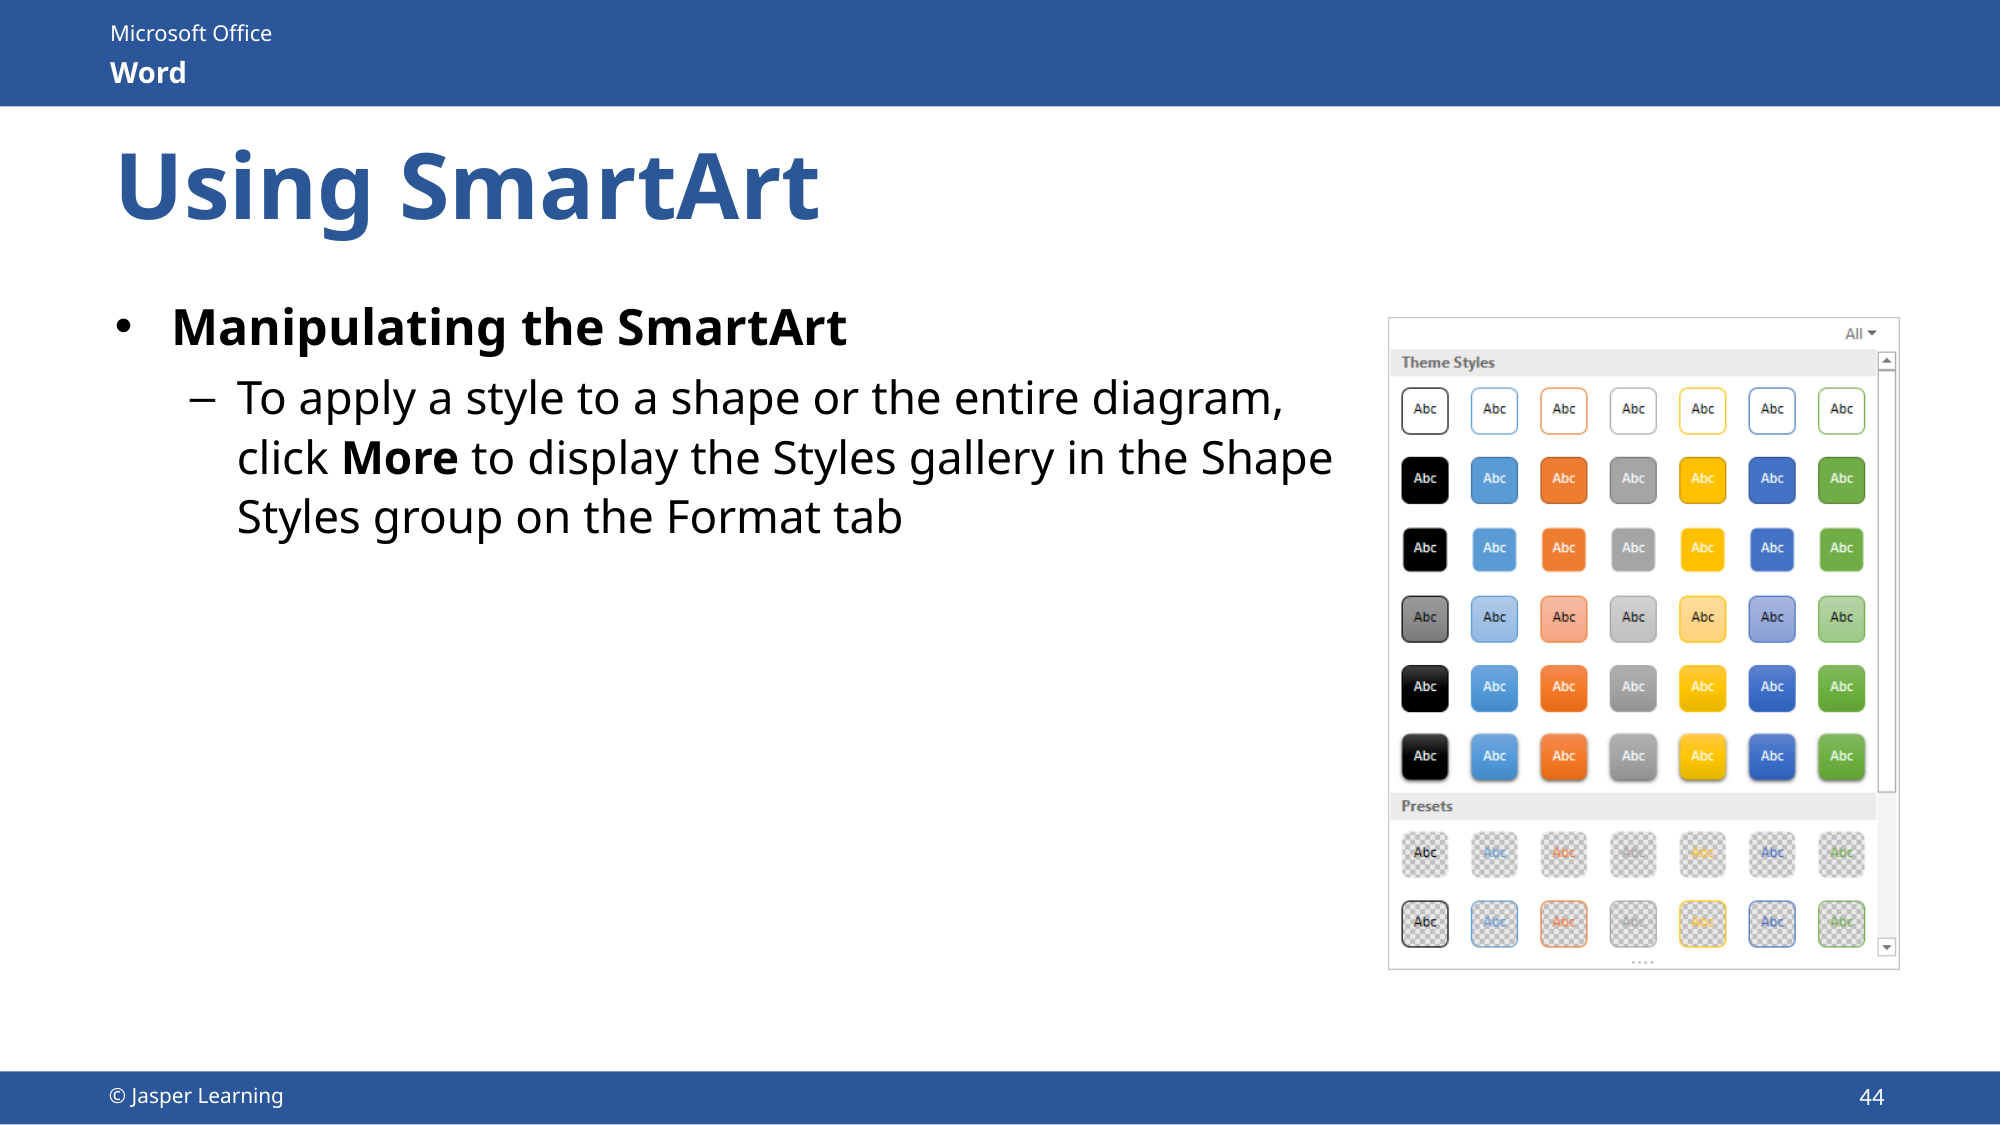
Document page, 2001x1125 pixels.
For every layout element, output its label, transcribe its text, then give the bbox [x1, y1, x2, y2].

title Using SmartArt [99, 118, 1866, 248]
picture [1388, 317, 1901, 970]
slide_number 44 [1433, 1065, 1900, 1125]
footer © Jasper Learning [94, 1066, 769, 1125]
list Manipulating the SmartArt To apply a style to a shape or the entire diagram, click More to display the Styles gallery in the Shape Styles group on the Format tab [99, 283, 1350, 1026]
